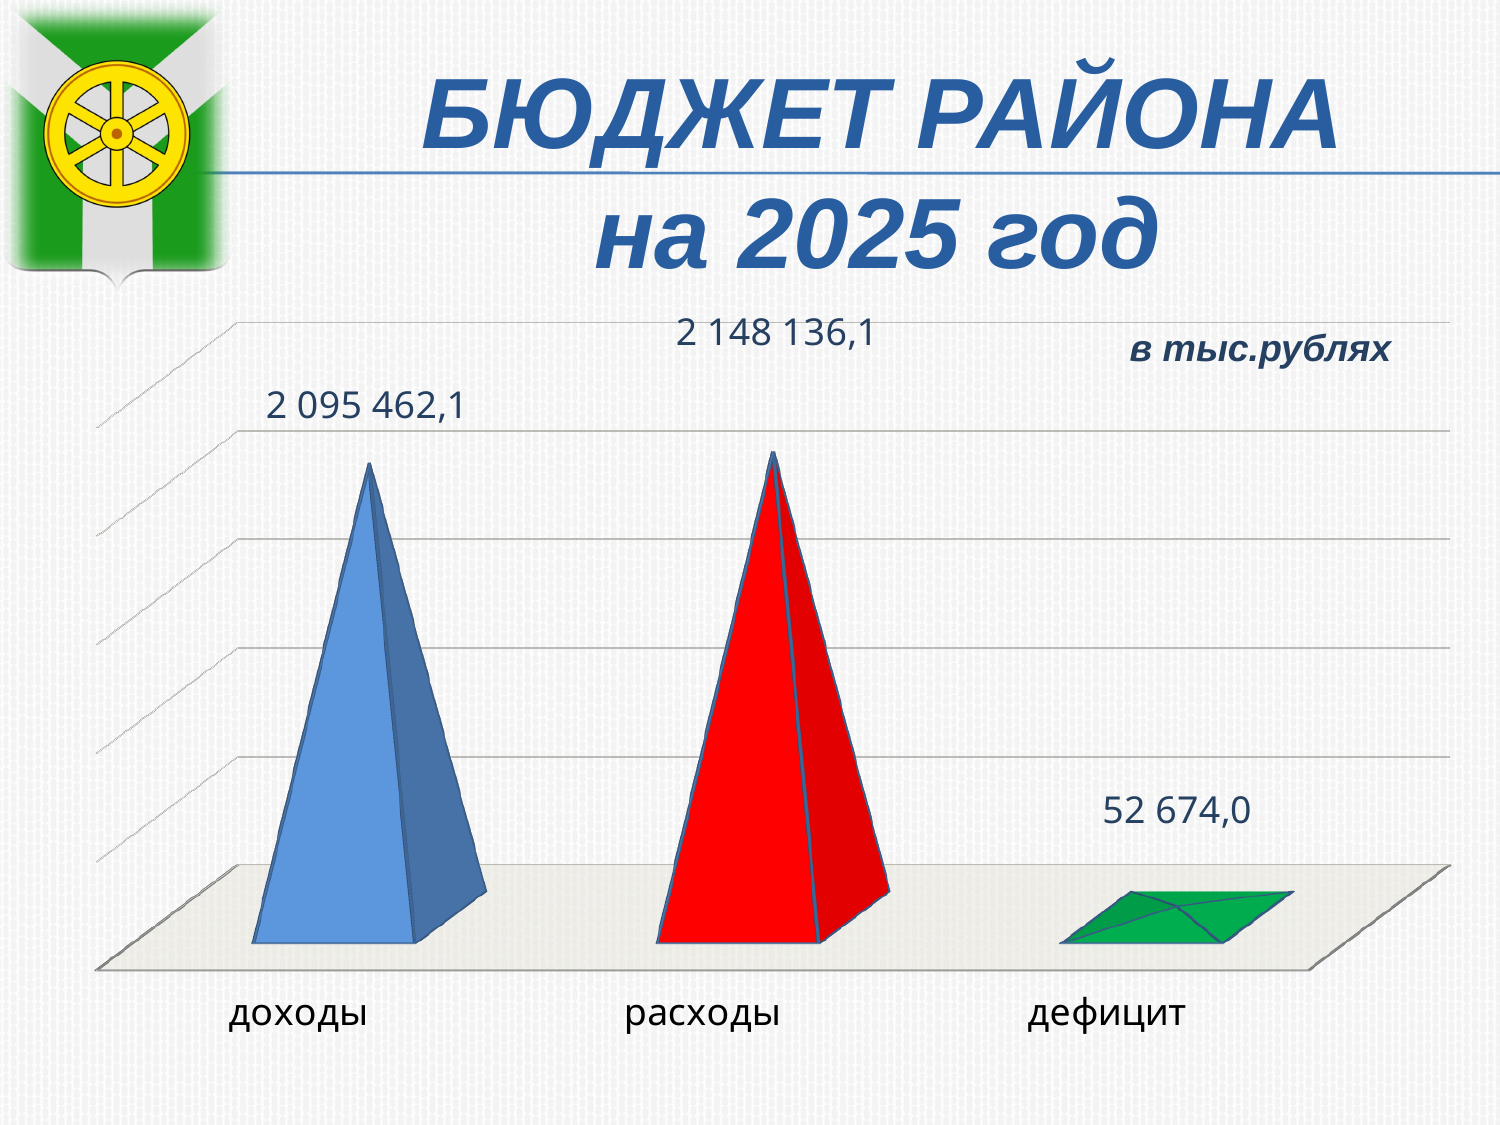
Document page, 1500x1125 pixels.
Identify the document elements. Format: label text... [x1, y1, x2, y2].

picture [0, 0, 235, 294]
text_box БЮДЖЕТ РАЙОНА на 2025 год [244, 1, 1477, 297]
chart [93, 304, 1454, 1067]
